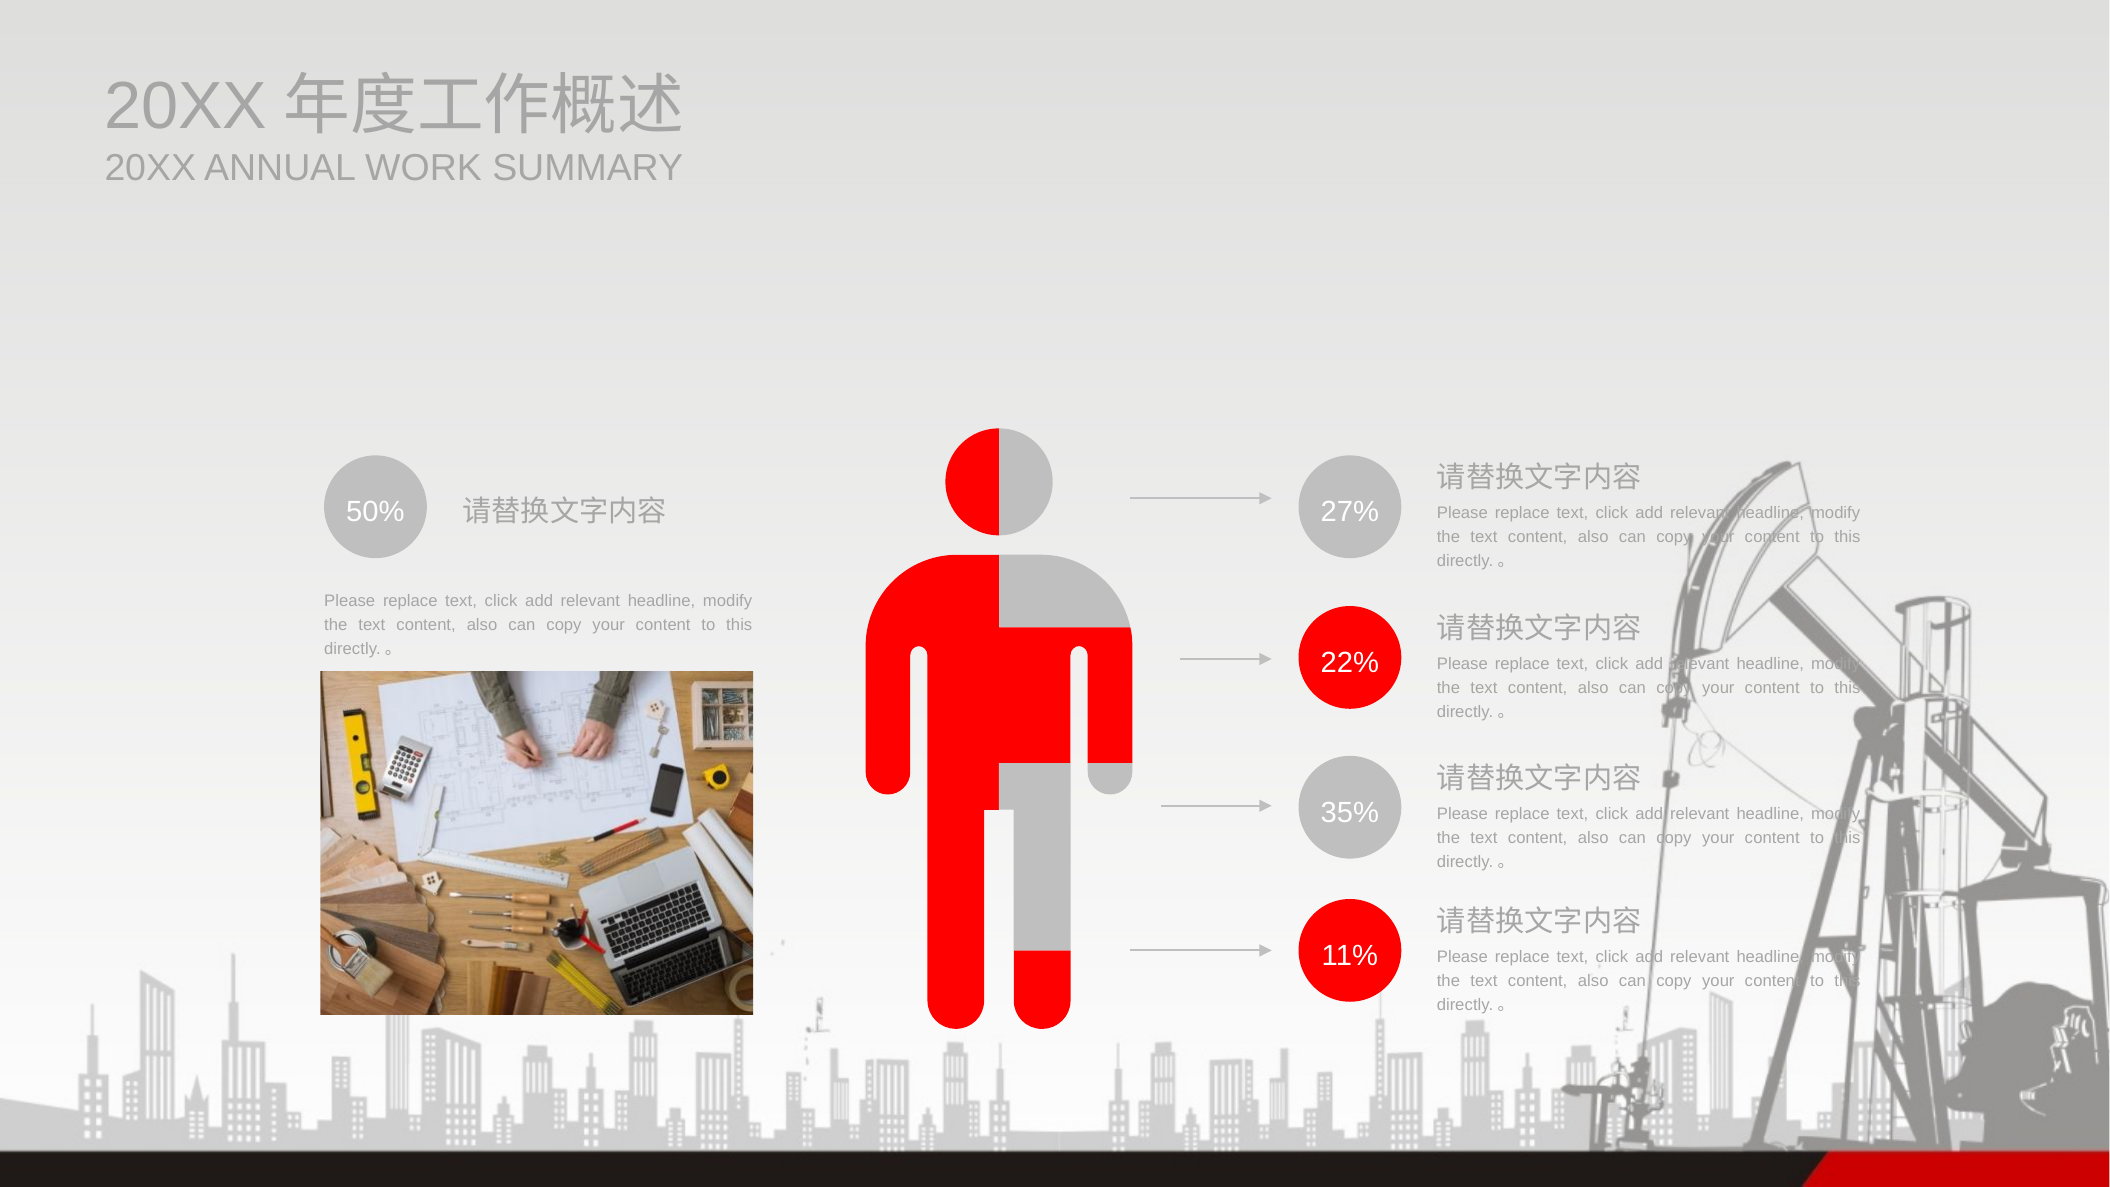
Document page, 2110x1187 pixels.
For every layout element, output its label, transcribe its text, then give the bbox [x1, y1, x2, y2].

text_box 50% [323, 454, 428, 560]
text_box 请替换文字内容 [1436, 752, 1862, 795]
text_box Please replace text, click add relevant headline, modify the text content, also can copy your content to this directly.。 [324, 586, 754, 670]
text_box 请替换文字内容 [462, 485, 753, 528]
text_box 20XX年度工作概述 [104, 61, 692, 142]
text_box [319, 670, 754, 1015]
text_box 20XX ANNUAL WORK SUMMARY [104, 142, 692, 188]
text_box Please replace text, click add relevant headline, modify the text content, also can copy your content to this directly.。 [1436, 798, 1862, 887]
text_box 35% [1297, 754, 1403, 860]
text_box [998, 763, 1133, 951]
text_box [865, 428, 999, 1029]
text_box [999, 428, 1131, 628]
text_box Please replace text, click add relevant headline, modify the text content, also can copy your content to this directly.。 [1436, 941, 1862, 1030]
text_box 请替换文字内容 [1436, 451, 1862, 494]
picture [0, 0, 2110, 1187]
text_box 请替换文字内容 [1436, 602, 1862, 645]
text_box 请替换文字内容 [1436, 895, 1862, 938]
text_box 22% [1297, 604, 1403, 710]
text_box 27% [1297, 454, 1403, 560]
text_box Please replace text, click add relevant headline, modify the text content, also can copy your content to this directly.。 [1436, 498, 1862, 587]
text_box [1013, 951, 1071, 1029]
text_box 11% [1297, 897, 1403, 1003]
text_box [999, 628, 1133, 763]
text_box Please replace text, click add relevant headline, modify the text content, also can copy your content to this directly.。 [1436, 648, 1862, 737]
